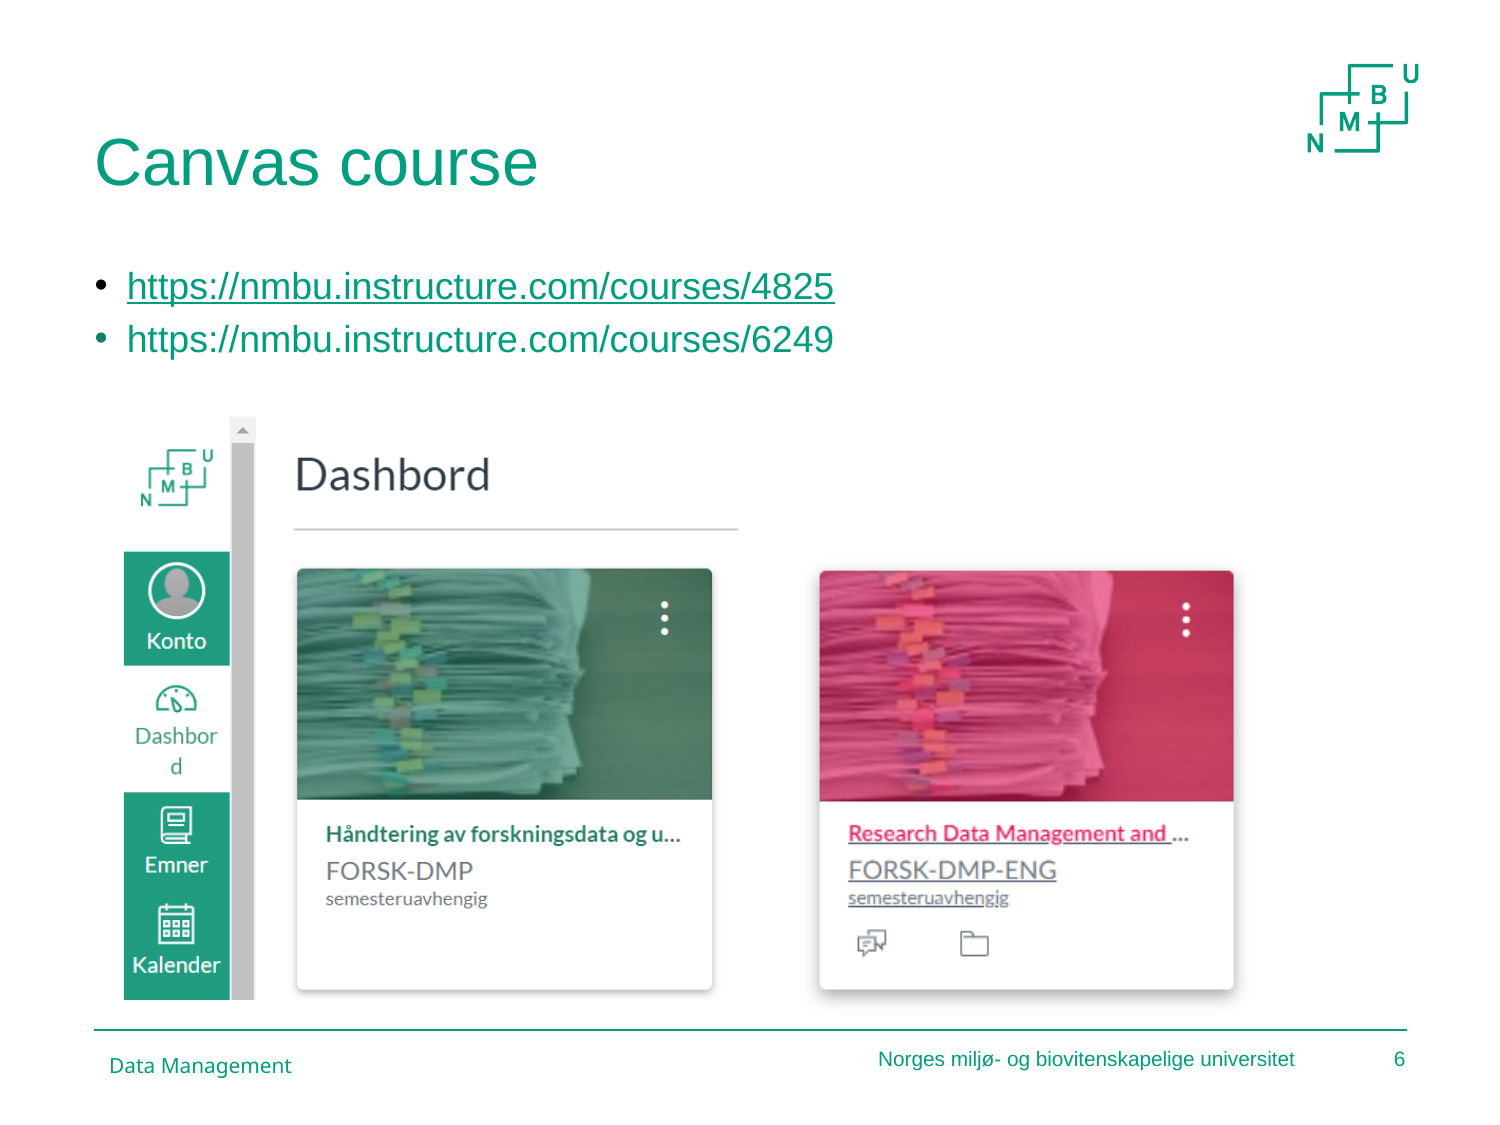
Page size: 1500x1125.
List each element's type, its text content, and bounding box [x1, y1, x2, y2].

slide_number Norges miljø- og biovitenskapelige universitet [878, 1045, 1353, 1071]
title Canvas course [94, 117, 1213, 199]
picture [800, 554, 1254, 1028]
list https://nmbu.instructure.com/courses/4825 https://nmbu.instructure.com/courses/6249 [94, 262, 1213, 408]
picture [123, 406, 739, 1000]
text_box Data Management [94, 1045, 875, 1071]
slide_number 6 [1356, 1045, 1406, 1071]
